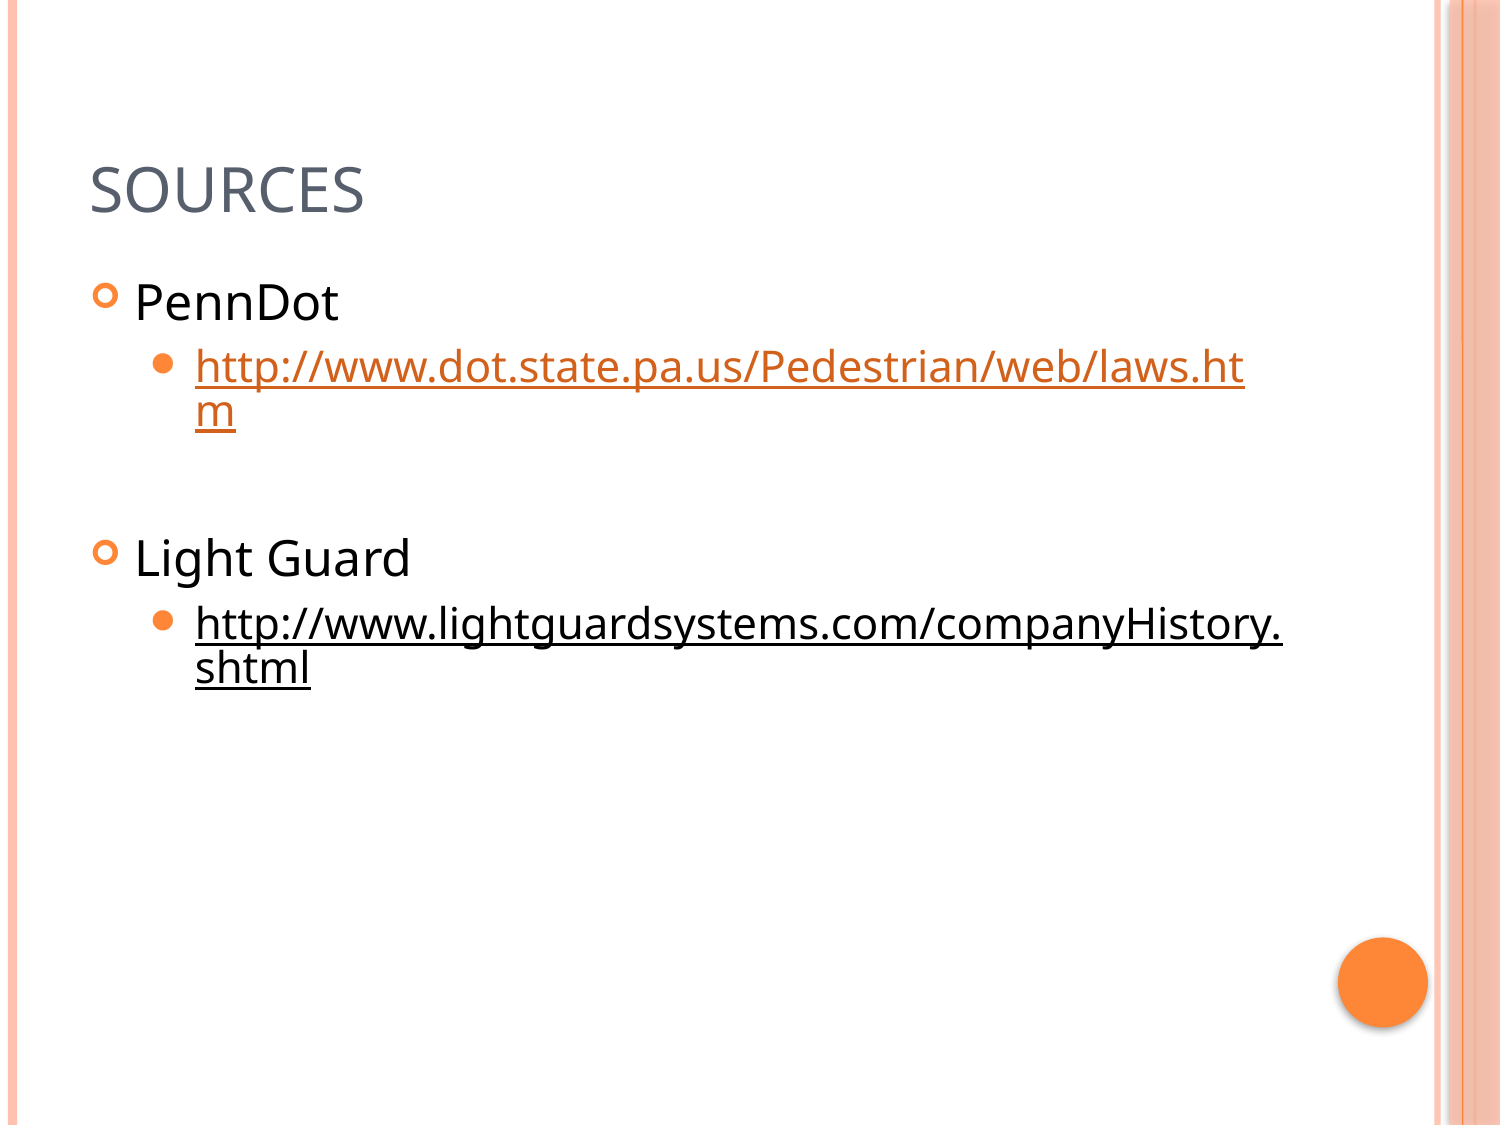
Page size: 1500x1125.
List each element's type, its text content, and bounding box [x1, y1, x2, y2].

title Sources [75, 45, 1300, 233]
list PennDot http://www.dot.state.pa.us/Pedestrian/web/laws.htm Light Guard http://www.lightguardsystems.com/companyHistory.shtml [75, 262, 1300, 1062]
